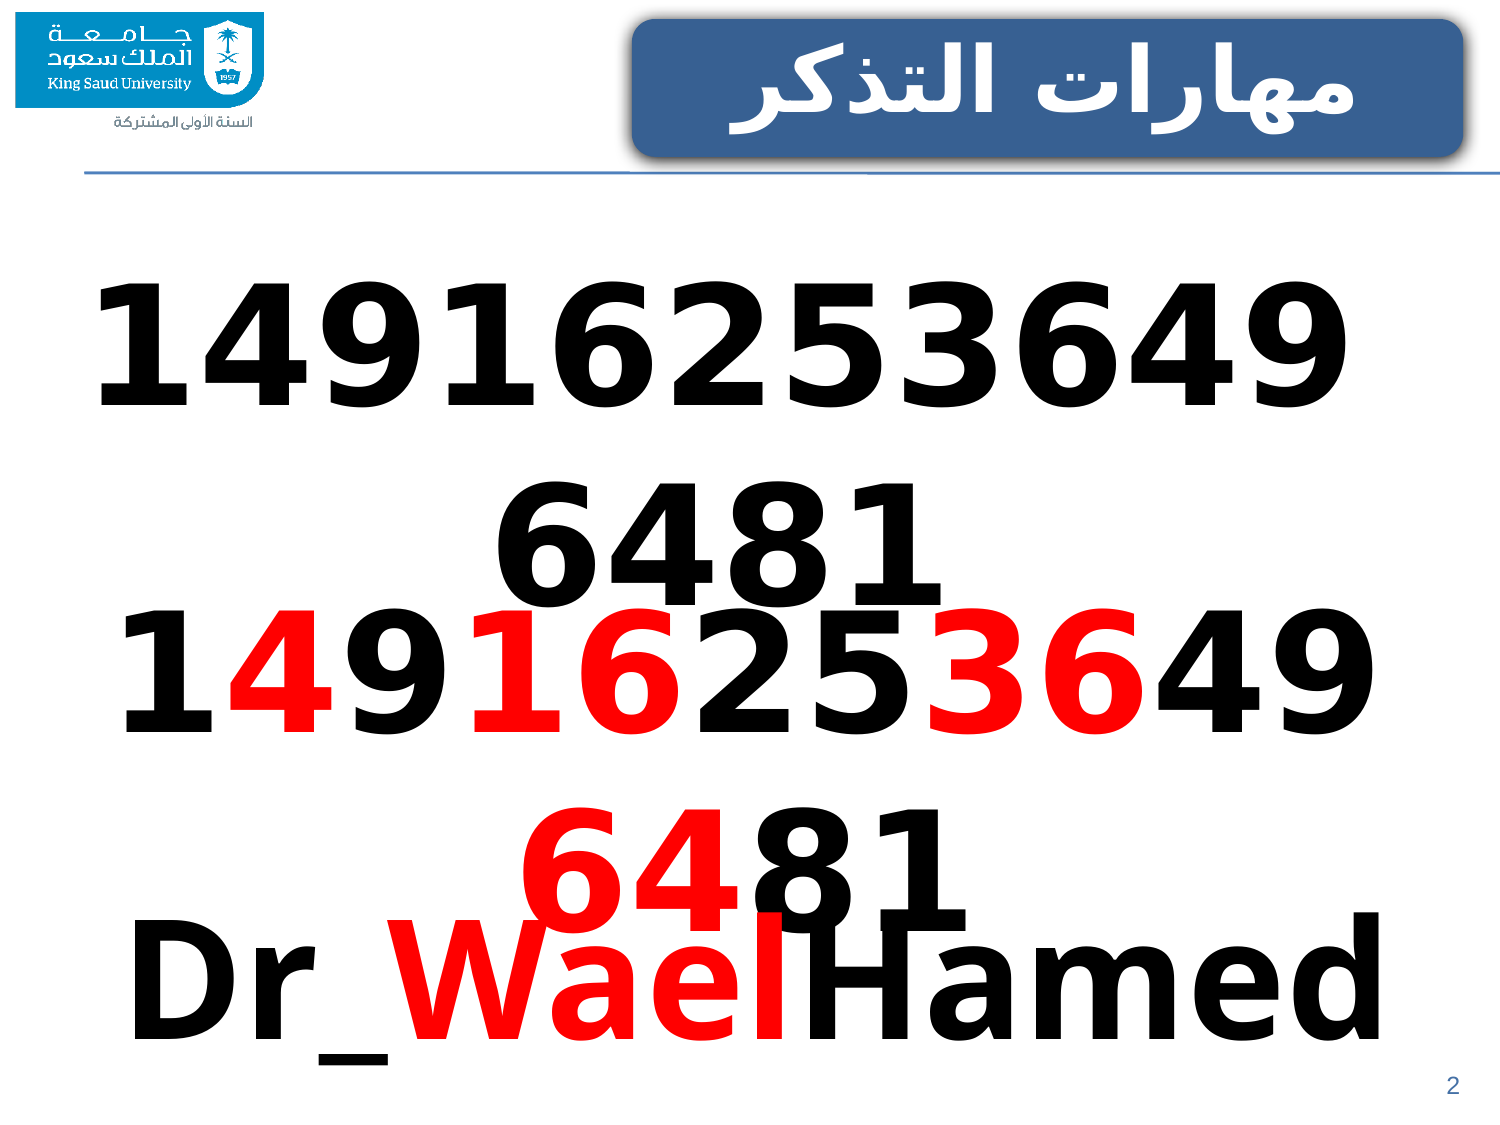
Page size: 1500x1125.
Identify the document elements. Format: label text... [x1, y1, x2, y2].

text_box 149162536496481 [53, 231, 1388, 647]
slide_number 2 [1350, 1062, 1475, 1103]
text_box مهارات التذكر [631, 18, 1464, 158]
text_box Dr_WaelHamed [88, 865, 1424, 1080]
text_box 149162536496481 [78, 557, 1413, 973]
picture [0, 0, 281, 145]
